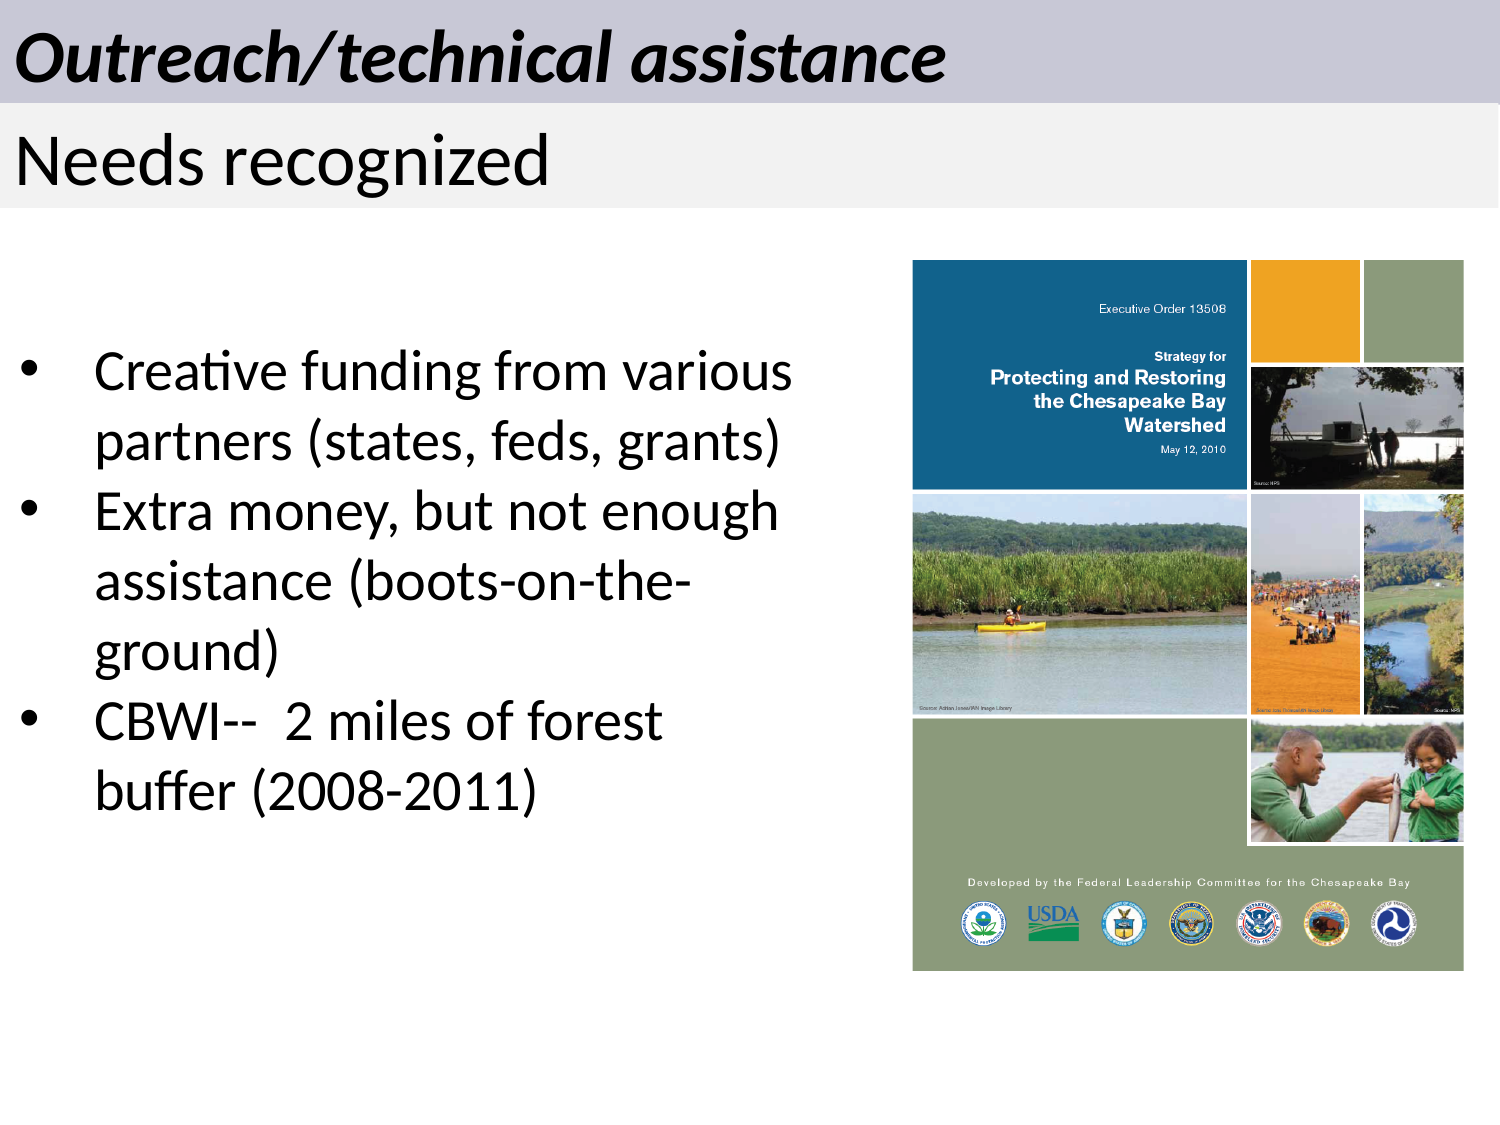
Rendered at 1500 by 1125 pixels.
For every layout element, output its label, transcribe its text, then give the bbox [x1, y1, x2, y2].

text_box Creative funding from various partners (states, feds, grants) Extra money, but not enough assistance (boots-on-the-ground) CBWI-- 2 miles of forest buffer (2008-2011) [4, 324, 830, 900]
text_box Needs recognized [0, 103, 1499, 208]
picture [912, 259, 1465, 971]
text_box Outreach/technical assistance [0, 0, 1500, 105]
